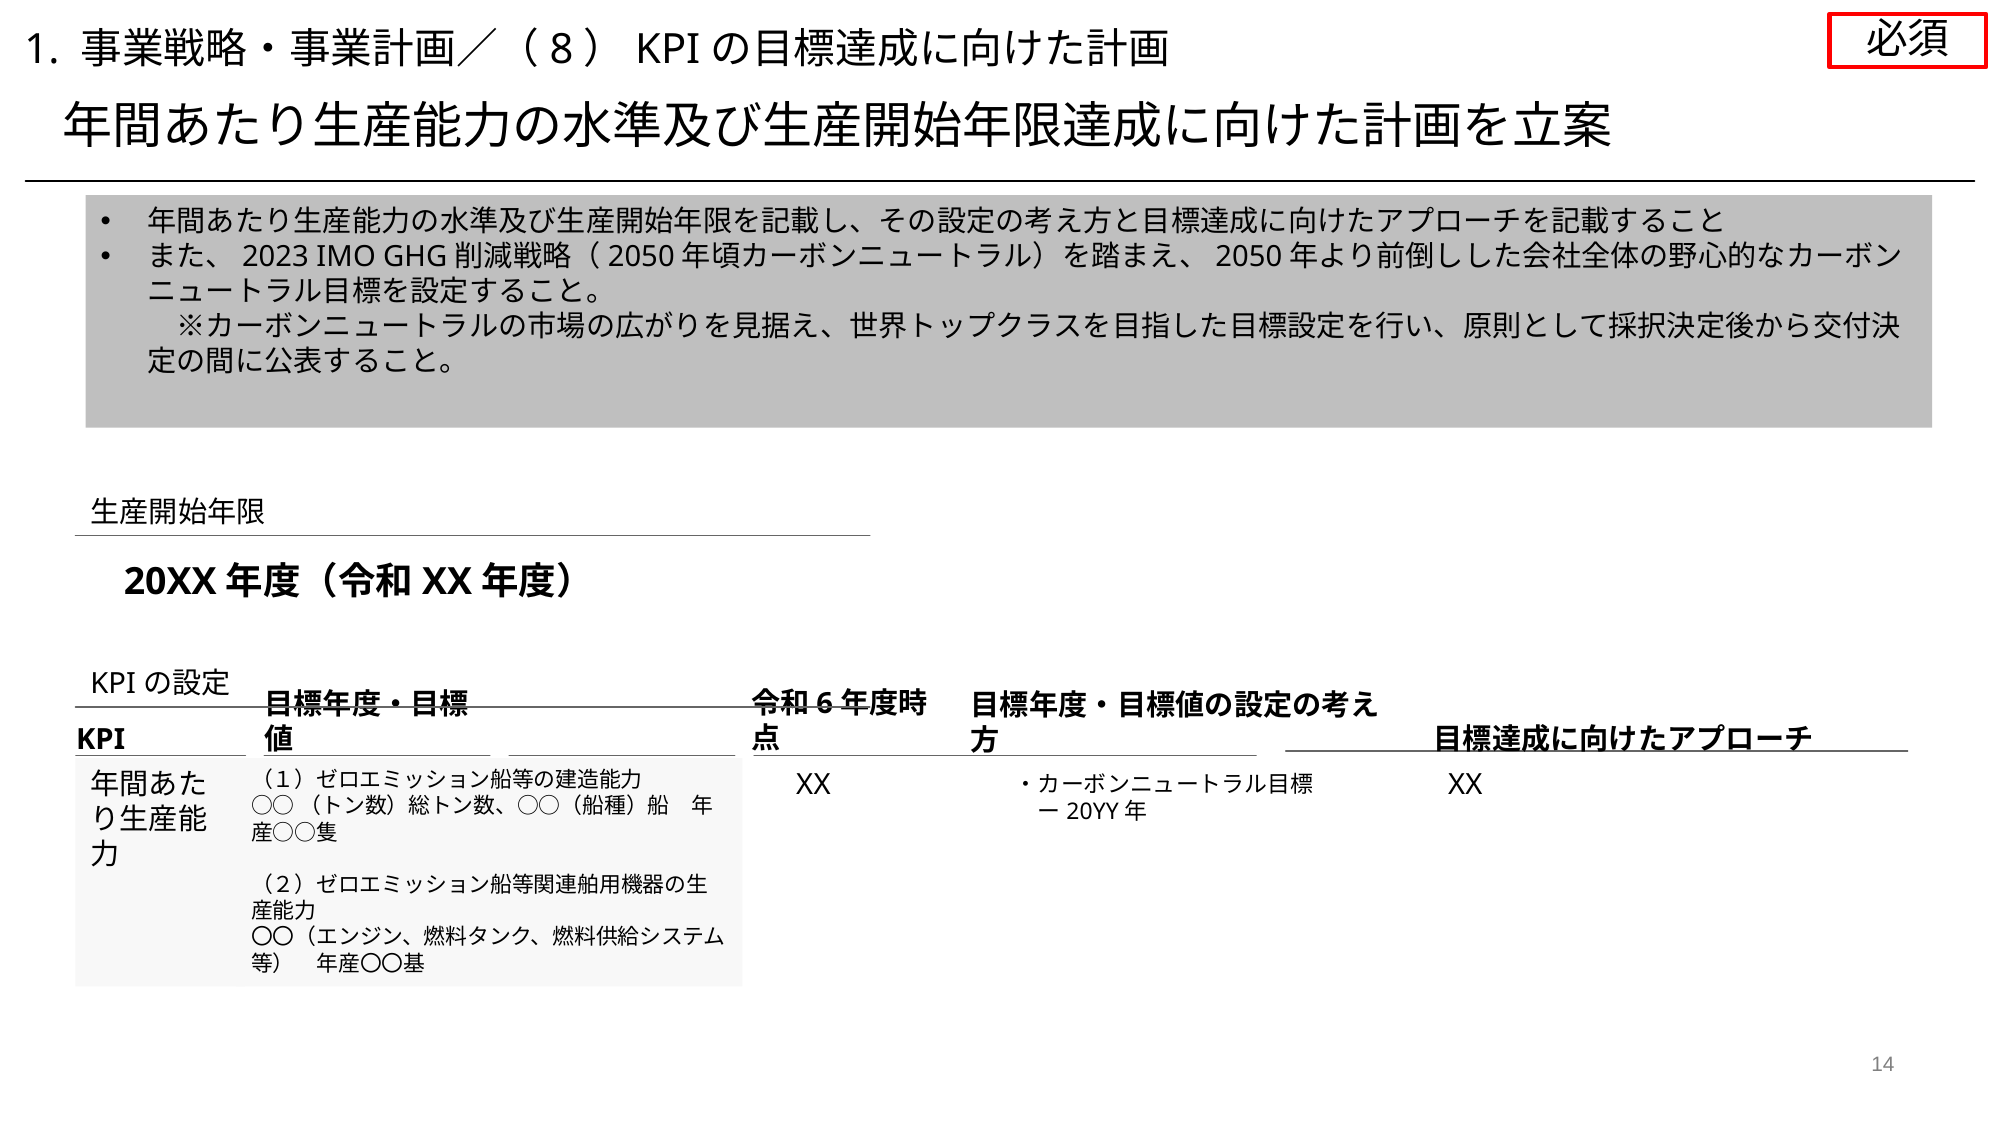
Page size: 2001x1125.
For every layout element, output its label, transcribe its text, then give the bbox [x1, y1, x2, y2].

text_box 生産開始年限 [75, 488, 871, 533]
text_box 1. 事業戦略・事業計画／（8）KPIの目標達成に向けた計画 [24, 28, 1818, 74]
text_box KPIの設定 [75, 660, 871, 705]
text_box 年間あたり生産能力の水準及び生産開始年限達成に向けた計画を立案 [62, 100, 1908, 155]
text_box XX [1432, 757, 1898, 930]
text_box 年間あたり生産能力 [75, 757, 235, 987]
text_box 必須 [1829, 13, 1986, 68]
text_box 目標年度・目標値の設定の考え方 [970, 719, 1407, 765]
text_box 目標年度・目標値 [263, 708, 491, 757]
text_box ・カーボンニュートラル目標 ー20YY年 [999, 761, 1436, 1029]
text_box 目標達成に向けたアプローチ [1433, 692, 1898, 750]
text_box 目標達成に向けたアプローチ [1433, 752, 1898, 757]
text_box （１）ゼロエミッション船等の建造能力 ○○（トン数）総トン数、○○（船種）船 年産○○隻 （２）ゼロエミッション船等関連舶用機器の生産能力 〇〇（エンジン、燃料タンク、燃料供給システム等） 年産〇〇基 [235, 757, 743, 987]
text_box KPI [75, 708, 246, 754]
text_box 年間あたり生産能力の水準及び生産開始年限を記載し、その設定の考え方と目標達成に向けたアプローチを記載すること また、2023 IMO GHG削減戦略（2050年頃カーボンニュートラル）を踏まえ、2050年より前倒しした会社全体の野心的なカーボンニュートラル目標を設定すること。 ※カーボンニュートラルの市場の広がりを見据え、世界トップクラスを目指した目標設定を行い、原則として採択決定後から交付決定の間に公表すること。 [85, 194, 1933, 428]
text_box 令和6年度時点 [750, 696, 956, 763]
text_box XX [780, 757, 999, 930]
text_box 20XX年度（令和XX年度） [108, 549, 645, 618]
